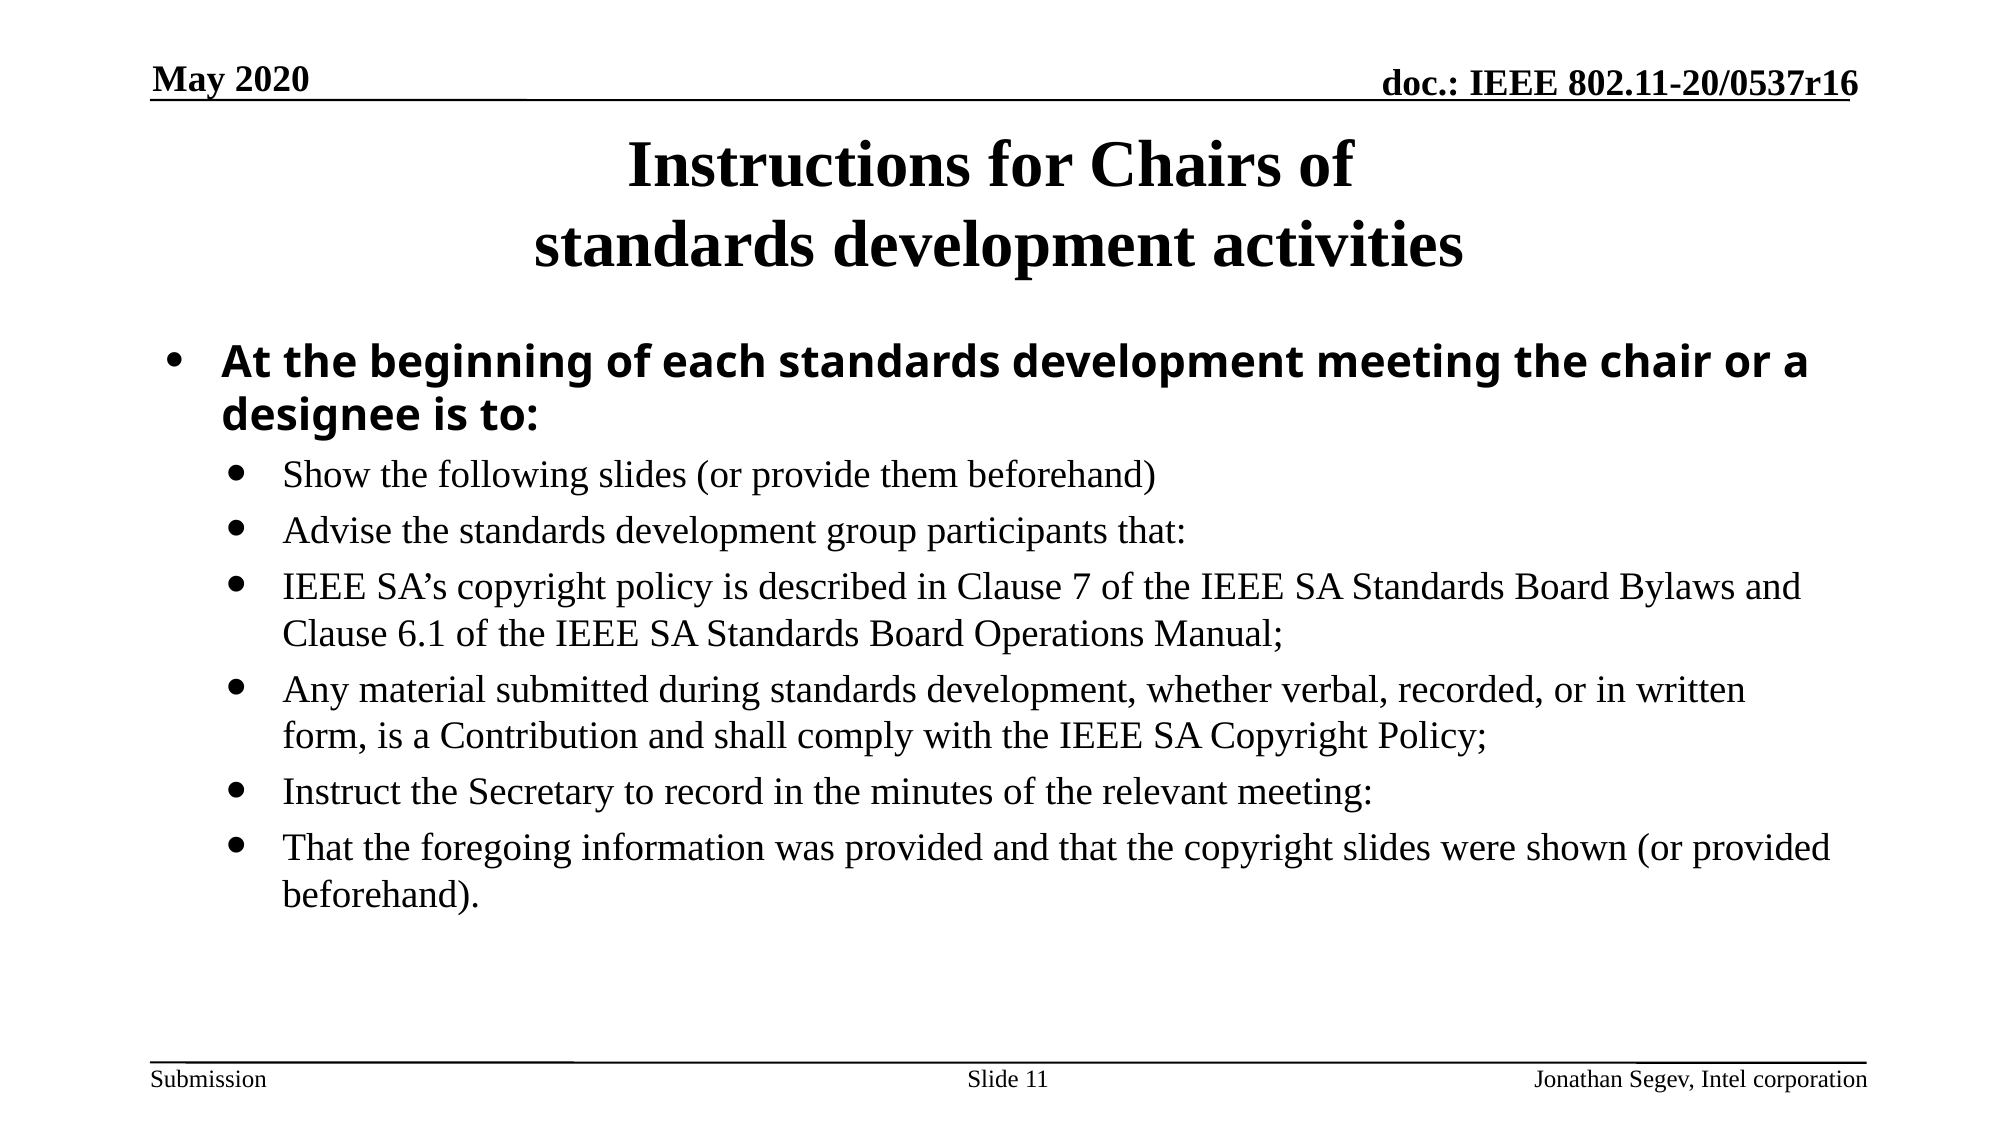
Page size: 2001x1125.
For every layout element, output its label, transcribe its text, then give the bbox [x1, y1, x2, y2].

list At the beginning of each standards development meeting the chair or a designee is to: Show the following slides (or provide them beforehand) Advise the standards development group participants that: IEEE SA’s copyright policy is described in Clause 7 of the IEEE SA Standards Board Bylaws and Clause 6.1 of the IEEE SA Standards Board Operations Manual; Any material submitted during standards development, whether verbal, recorded, or in written form, is a Contribution and shall comply with the IEEE SA Copyright Policy; Instruct the Secretary to record in the minutes of the relevant meeting: That the foregoing information was provided and that the copyright slides were shown (or provided beforehand). [149, 324, 1850, 1000]
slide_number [152, 54, 563, 100]
slide_number Slide 11 [950, 1061, 1067, 1123]
footer Jonathan Segev, Intel corporation [1171, 1061, 1869, 1093]
title Instructions for Chairs of standards development activities [149, 112, 1850, 288]
